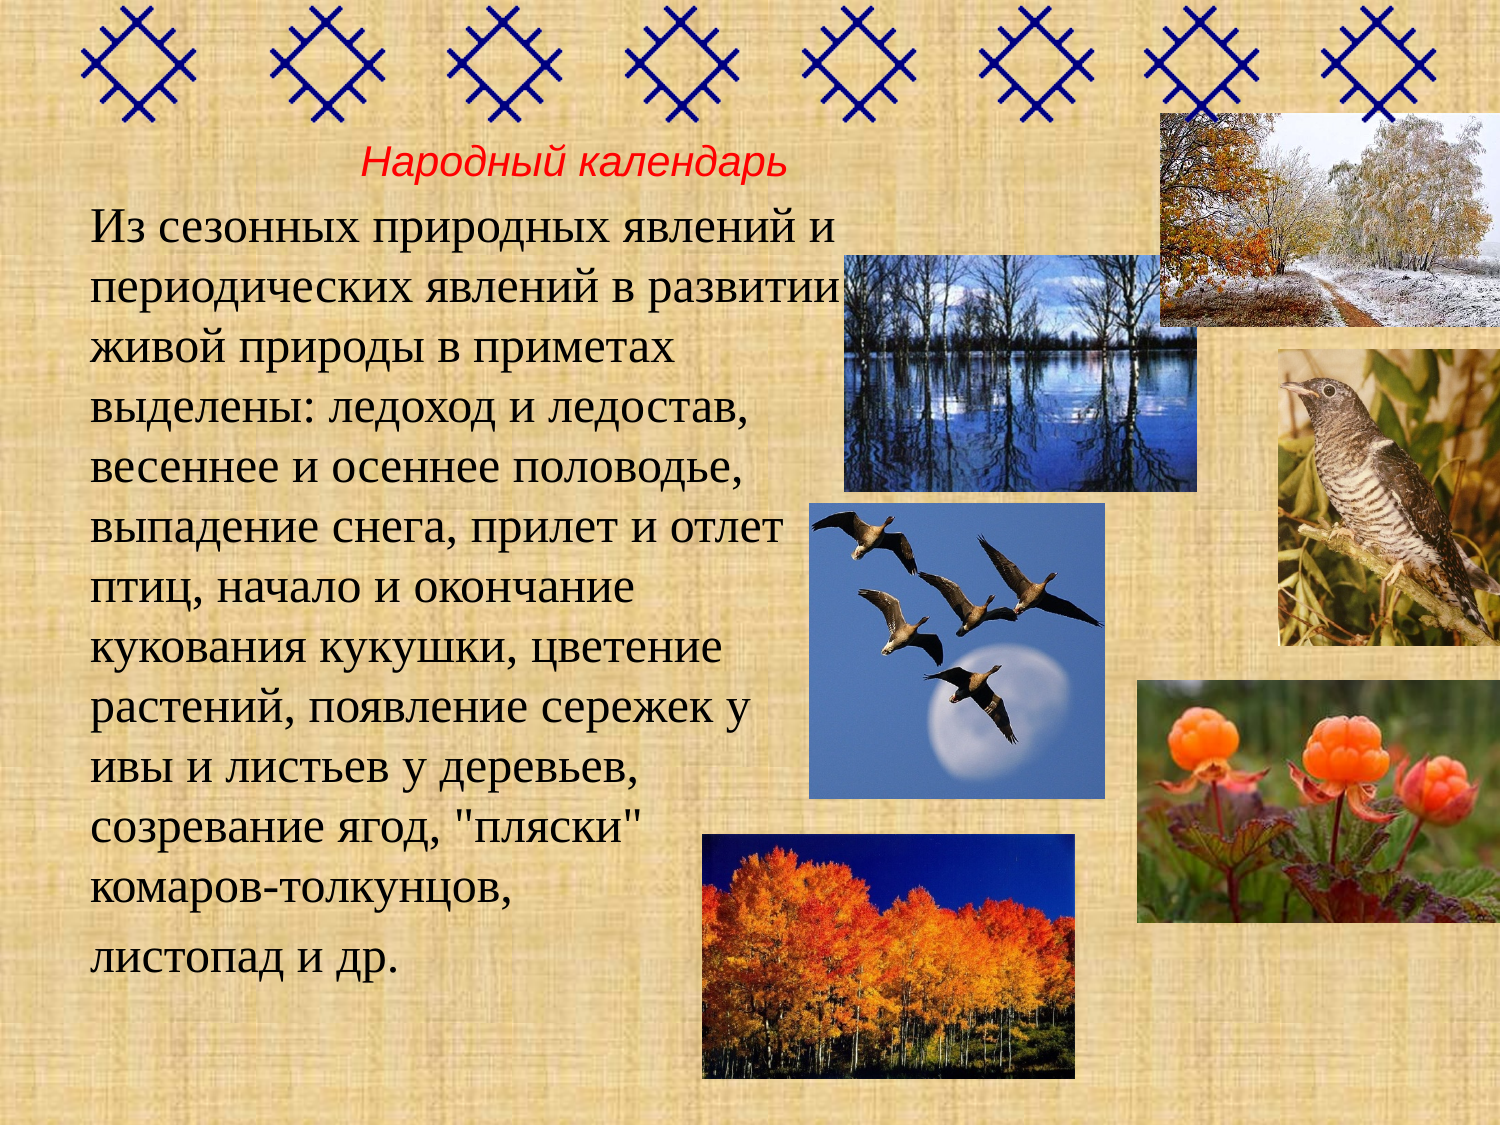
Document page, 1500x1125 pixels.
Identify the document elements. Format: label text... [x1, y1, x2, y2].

picture [0, 0, 1500, 1125]
list Из сезонных природных явлений и периодических явлений в развитии живой природы в приметах выделены: ледоход и ледостав, весеннее и осеннее половодье, выпадение снега, прилет и отлет птиц, начало и окончание кукования кукушки, цветение растений, появление сережек у ивы и листьев у деревьев, созревание ягод, "пляски" комаров-толкунцов, листопад и др. [74, 184, 857, 1006]
title Народный календарь [0, 125, 1155, 245]
